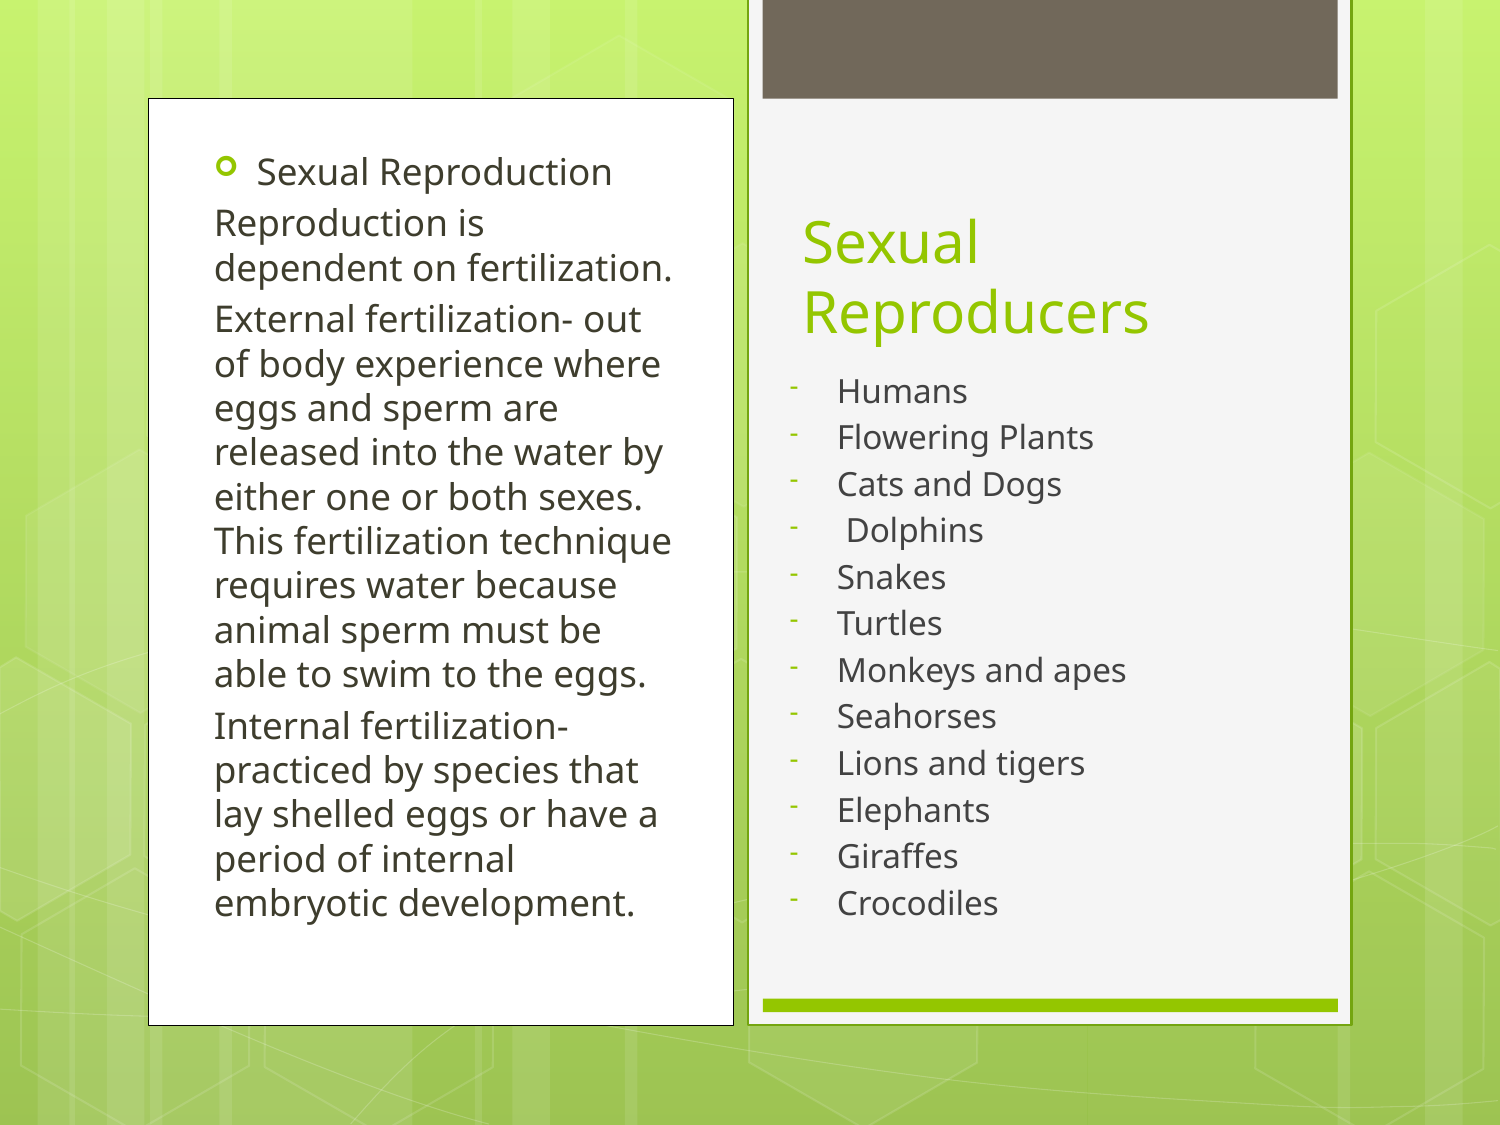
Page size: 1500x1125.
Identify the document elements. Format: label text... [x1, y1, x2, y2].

title Sexual Reproducers [787, 112, 1330, 353]
list Sexual Reproduction Reproduction is dependent on fertilization. External fertilization- out of body experience where eggs and sperm are released into the water by either one or both sexes. This fertilization technique requires water because animal sperm must be able to swim to the eggs. Internal fertilization- practiced by species that lay shelled eggs or have a period of internal embryotic development. [187, 140, 695, 986]
list Humans Flowering Plants Cats and Dogs Dolphins Snakes Turtles Monkeys and apes Seahorses Lions and tigers Elephants Giraffes Crocodiles [774, 362, 1317, 963]
